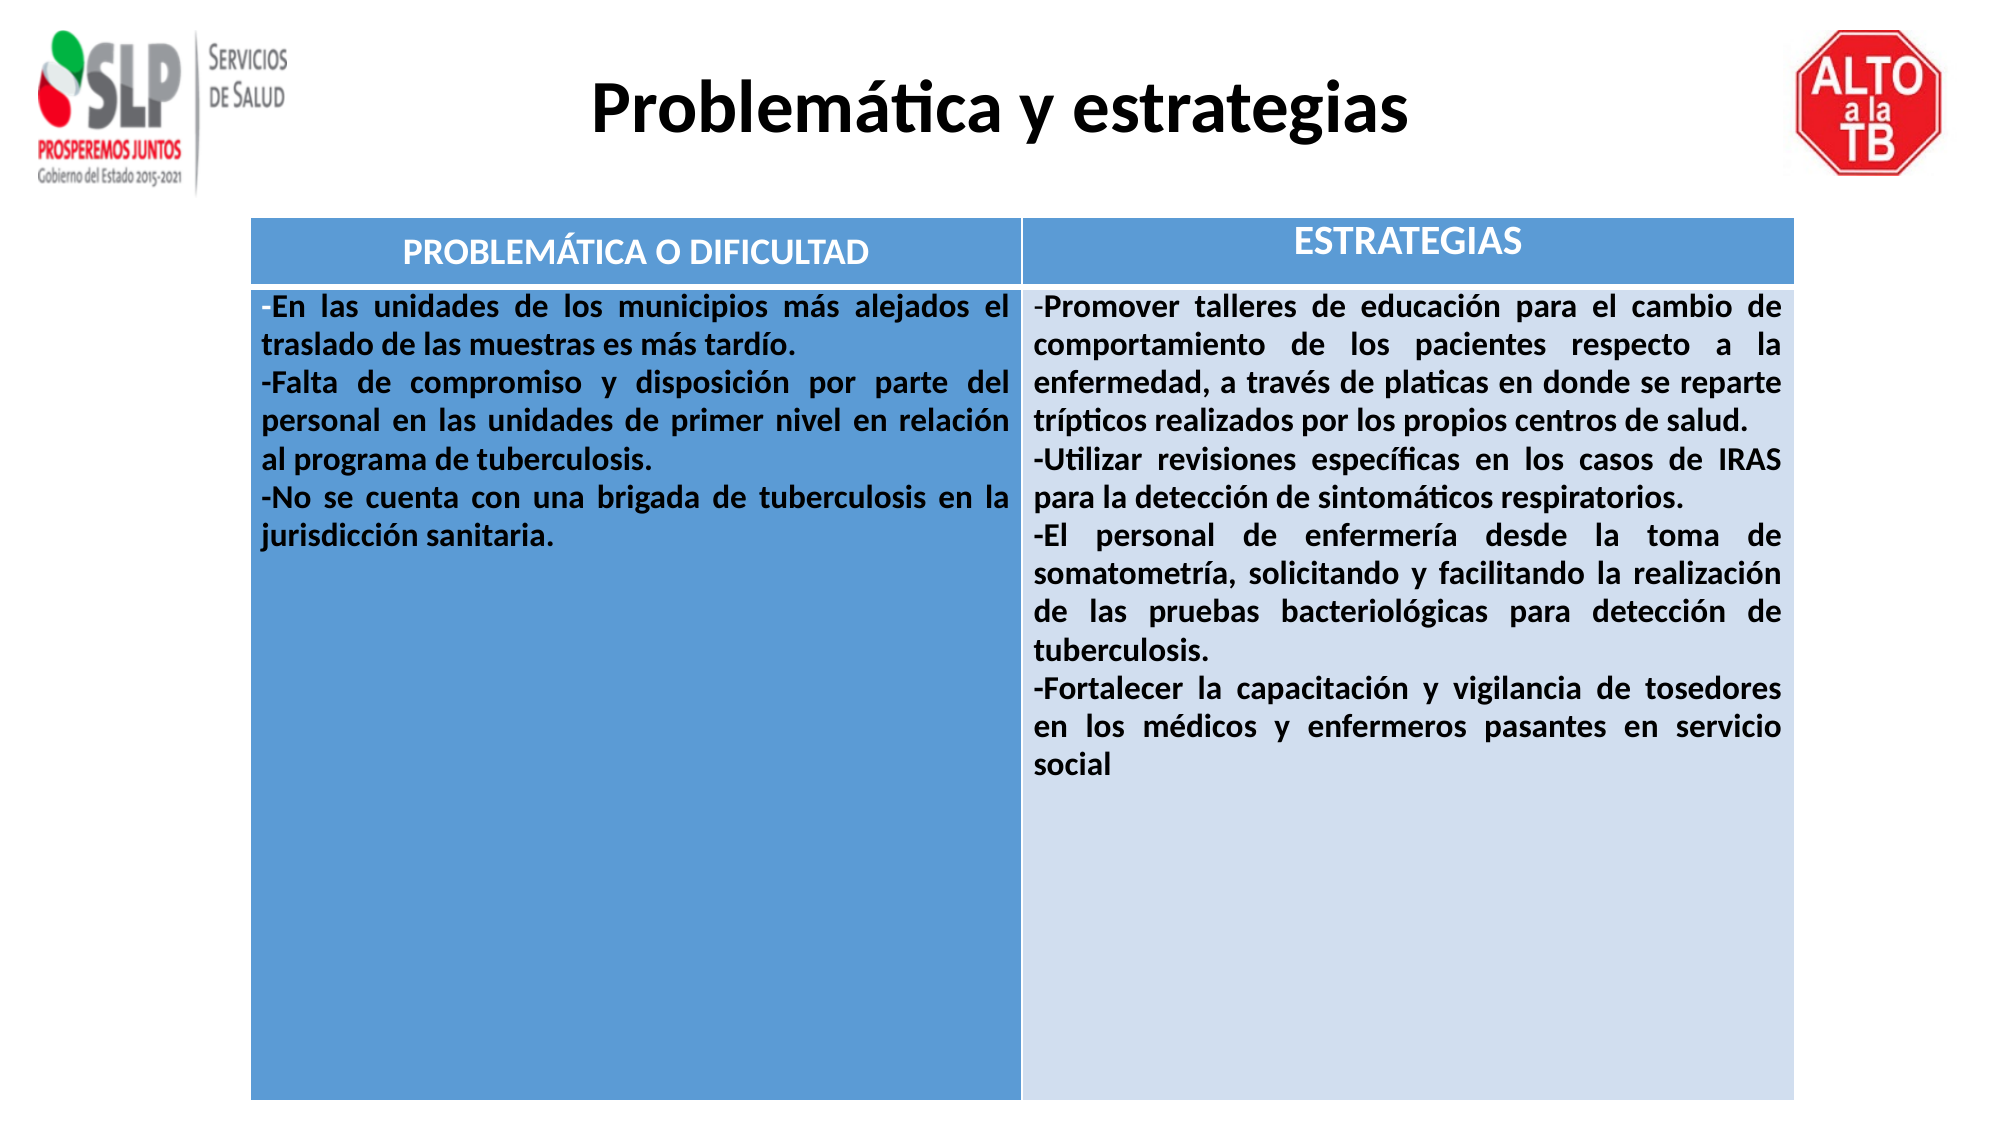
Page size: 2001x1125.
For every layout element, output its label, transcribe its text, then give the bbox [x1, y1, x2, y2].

picture [38, 30, 287, 198]
table_header ESTRATEGIAS [1023, 218, 1794, 284]
picture [1783, 30, 1962, 176]
table_header PROBLEMÁTICA O DIFICULTAD [251, 218, 1021, 284]
table_cell -En las unidades de los municipios más alejados el traslado de las muestras es más tardío. -Falta de compromiso y disposición por parte del personal en las unidades de primer nivel en relación al programa de tuberculosis. -No se cuenta con una brigada de tuberculosis en la jurisdicción sanitaria. [251, 290, 1021, 1100]
text_box Problemática y estrategias [576, 49, 1426, 155]
table_cell -Promover talleres de educación para el cambio de comportamiento de los pacientes respecto a la enfermedad, a través de platicas en donde se reparte trípticos realizados por los propios centros de salud. -Utilizar revisiones específicas en los casos de IRAS para la detección de sintomáticos respiratorios. -El personal de enfermería desde la toma de somatometría, solicitando y facilitando la realización de las pruebas bacteriológicas para detección de tuberculosis. -Fortalecer la capacitación y vigilancia de tosedores en los médicos y enfermeros pasantes en servicio social [1023, 290, 1794, 1100]
